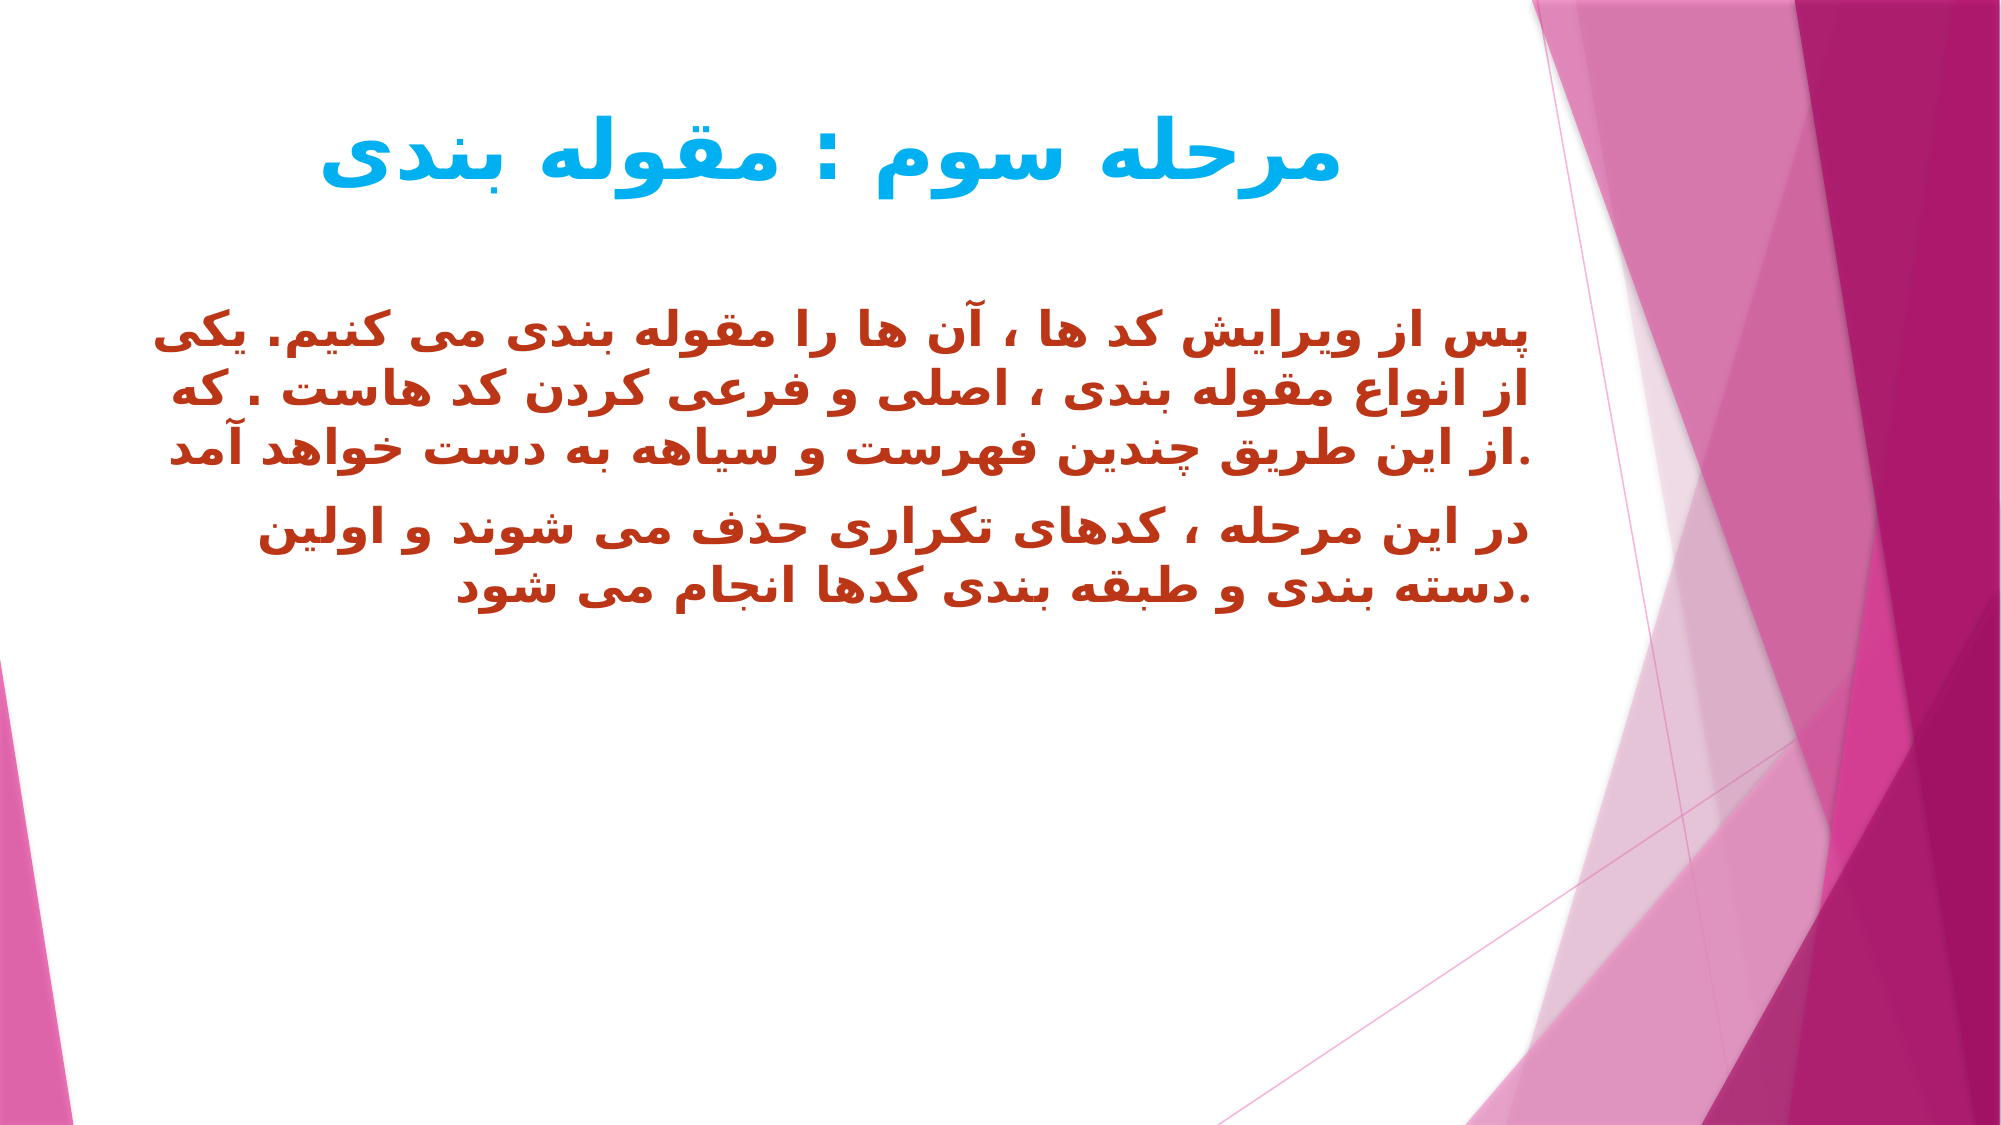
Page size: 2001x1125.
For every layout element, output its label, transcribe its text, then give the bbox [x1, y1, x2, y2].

title مرحله سوم : مقوله بندی [127, 71, 1538, 204]
list پس از ویرایش کد ها ، آن ها را مقوله بندی می کنیم. یکی از انواع مقوله بندی ، اصلی و فرعی کردن کد هاست . که از این طریق چندین فهرست و سیاهه به دست خواهد آمد. در این مرحله ، کدهای تکراری حذف می شوند و اولین دسته بندی و طبقه بندی کدها انجام می شود. [136, 289, 1547, 632]
